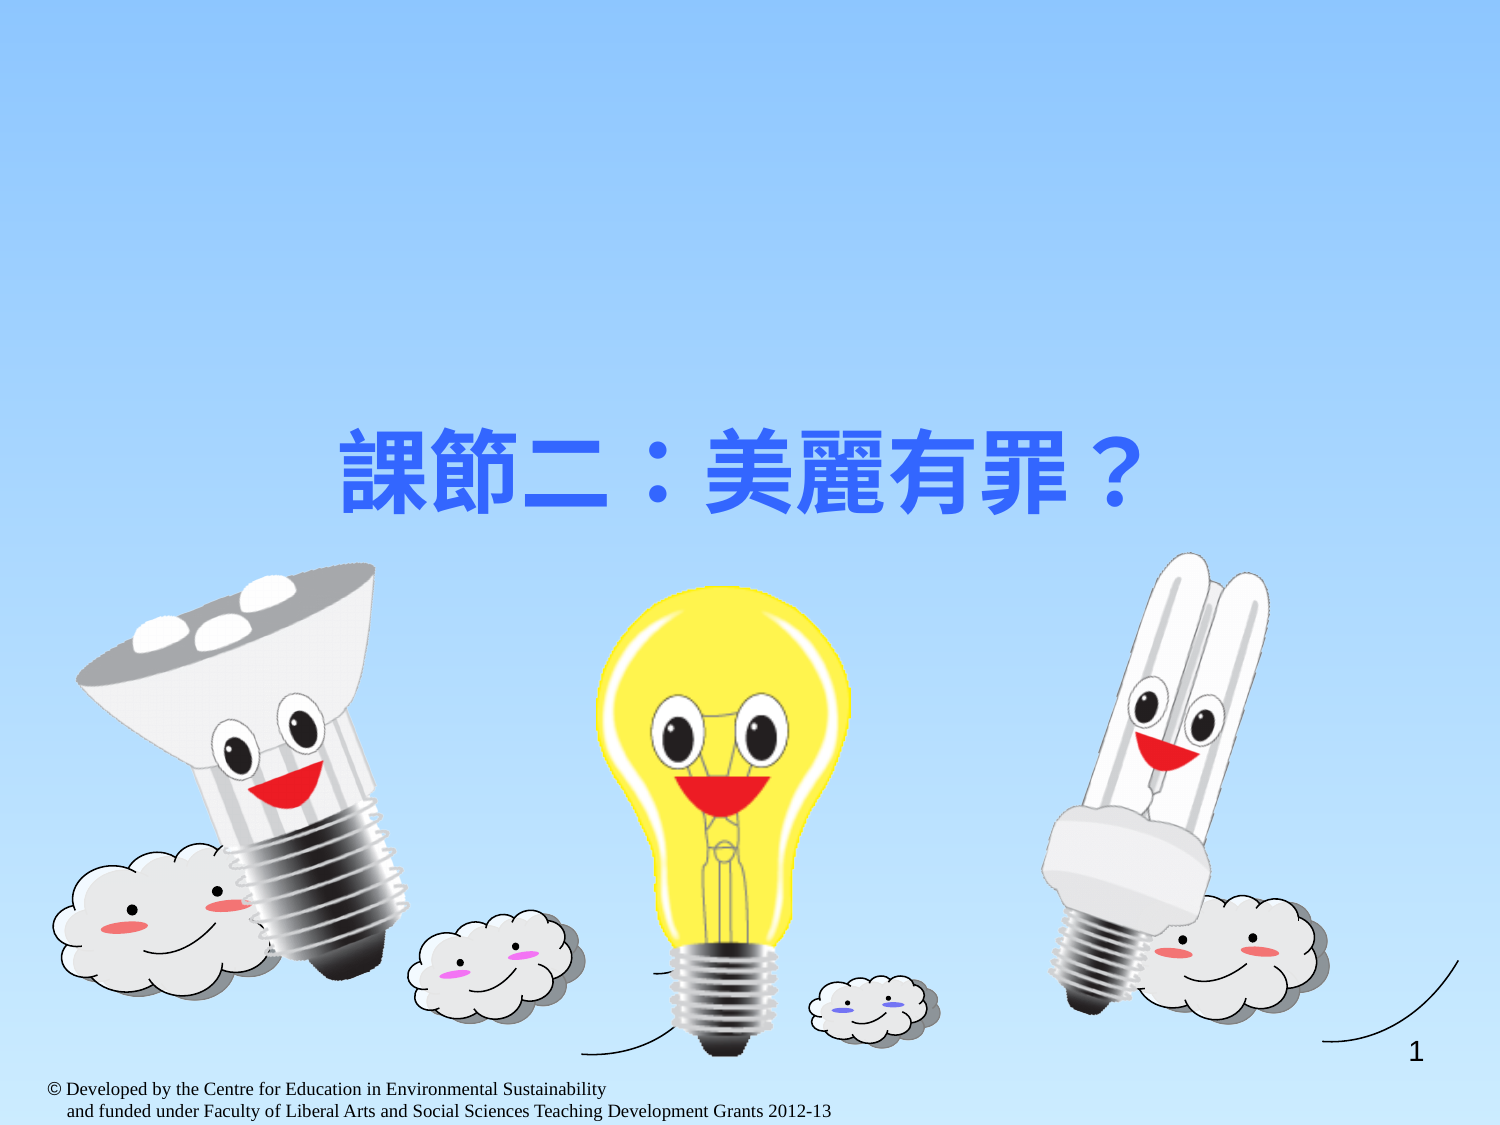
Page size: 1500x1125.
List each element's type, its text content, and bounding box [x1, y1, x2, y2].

slide_number 1 [1143, 1024, 1440, 1103]
picture [65, 540, 508, 1031]
picture [596, 585, 851, 1059]
text_box © Developed by the Centre for Education in Environmental Sustainability and funded under Faculty of Liberal Arts and Social Sciences Teaching Development Grants 2012-13 [33, 1069, 852, 1125]
picture [1000, 540, 1309, 1037]
title 課節二：美麗有罪？ [112, 349, 1388, 591]
